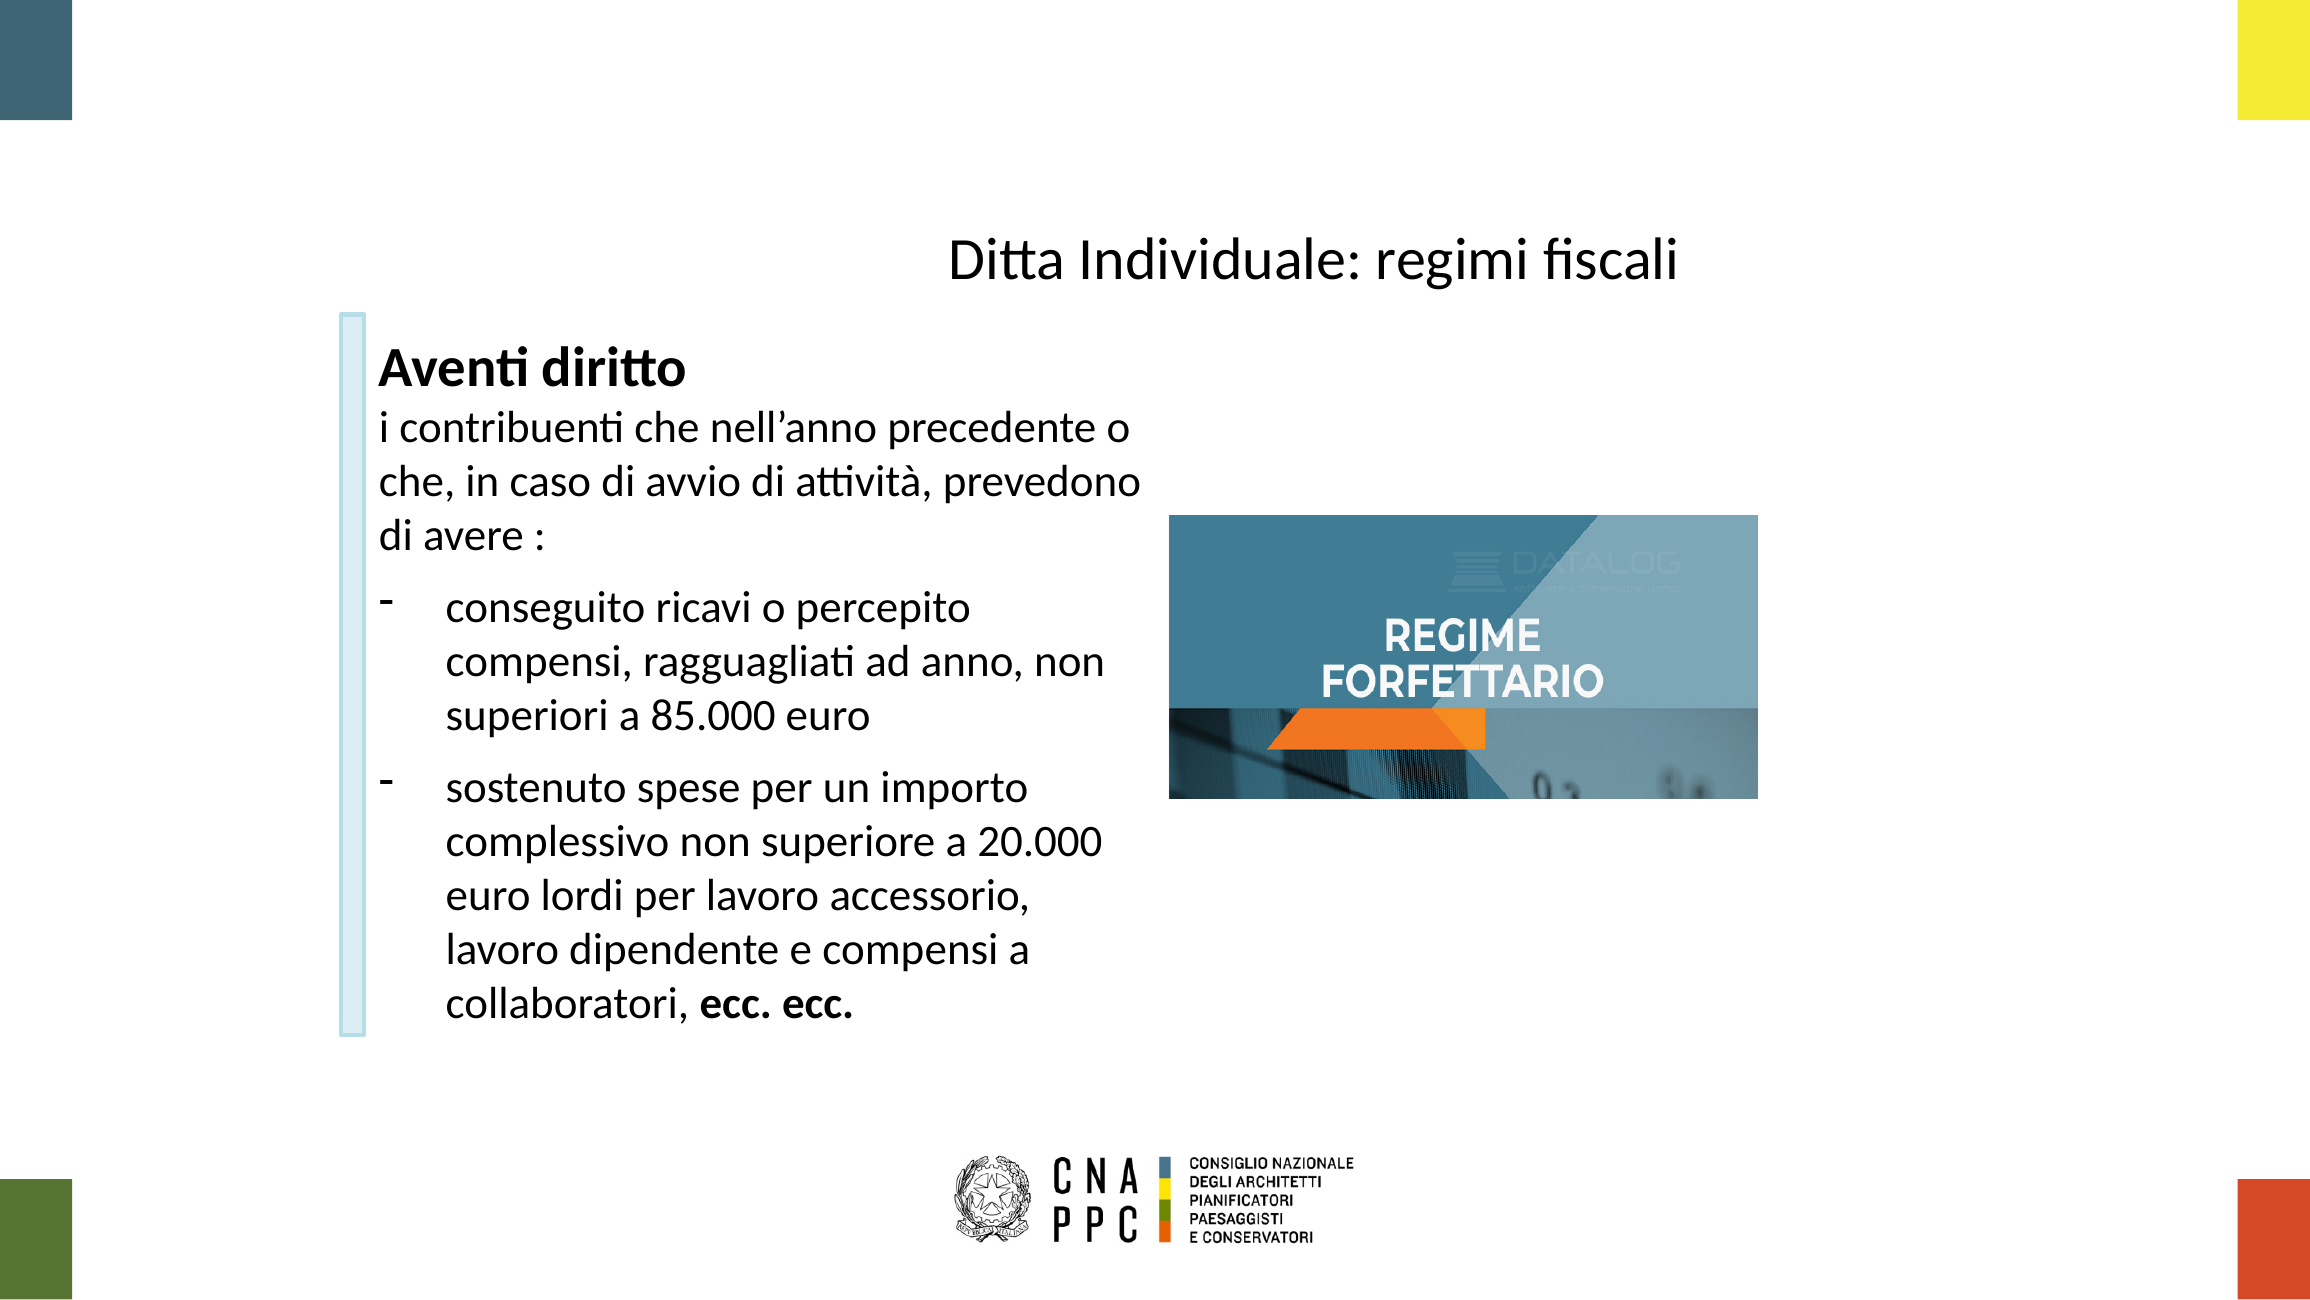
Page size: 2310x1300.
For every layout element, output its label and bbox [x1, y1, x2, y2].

text_box [0, 0, 2310, 1300]
picture [1168, 514, 1758, 799]
picture [938, 1141, 1371, 1260]
